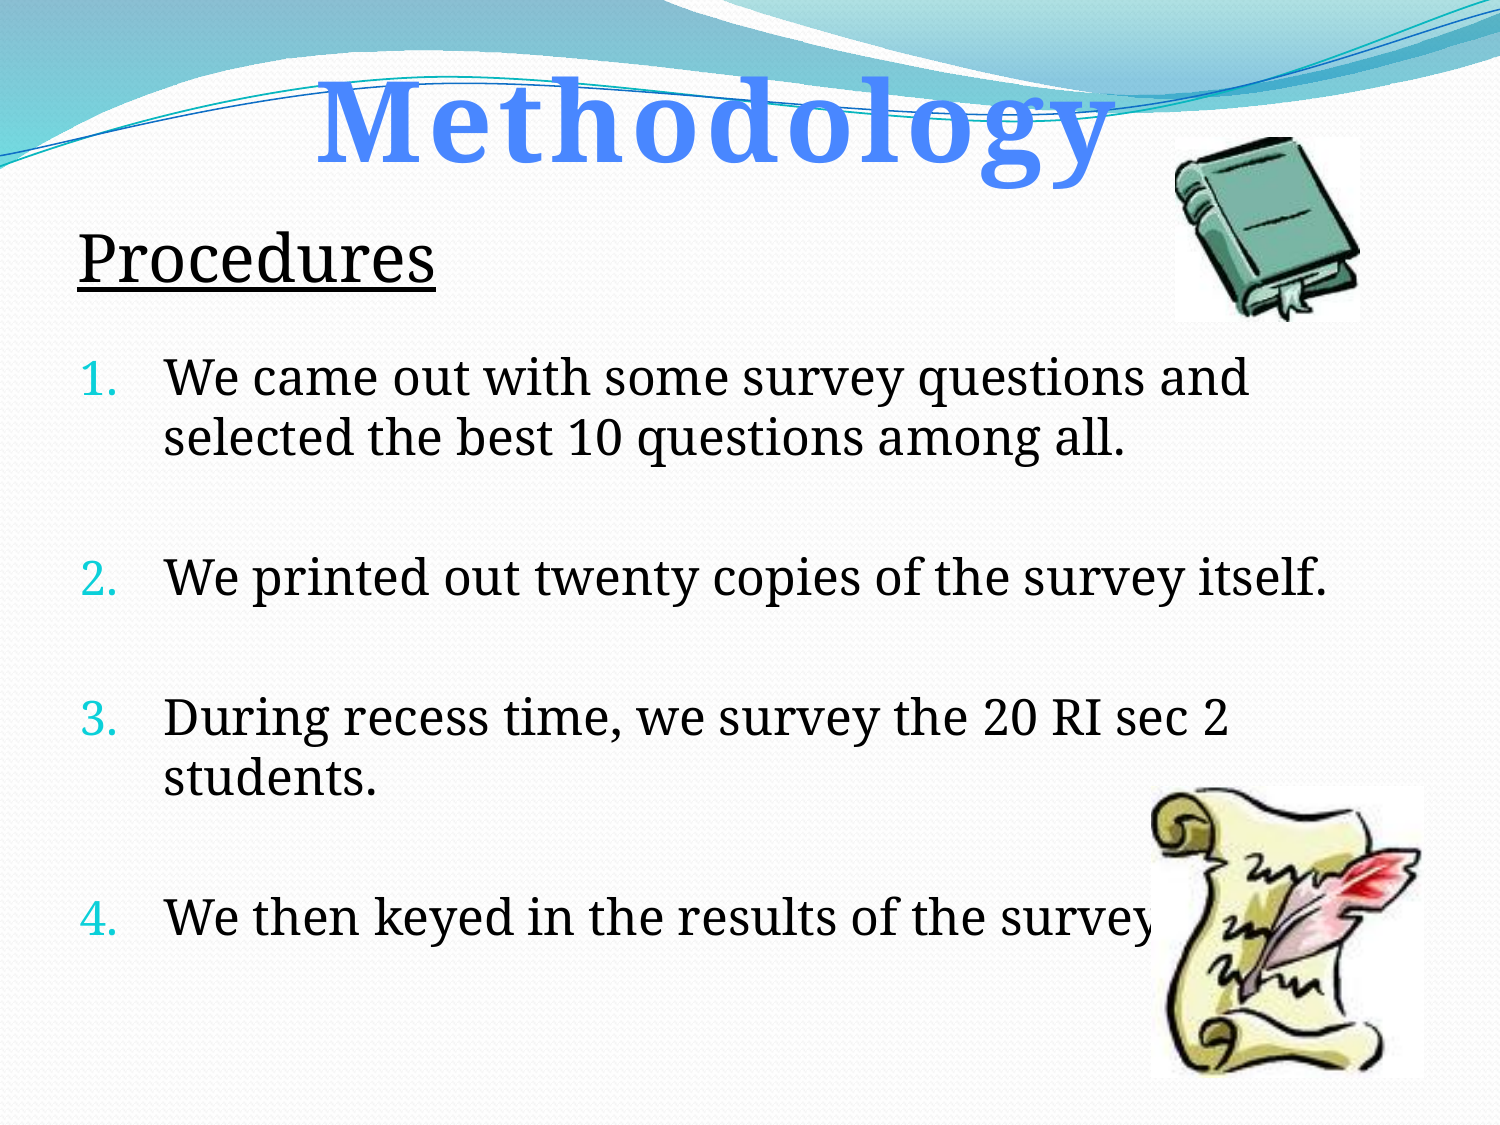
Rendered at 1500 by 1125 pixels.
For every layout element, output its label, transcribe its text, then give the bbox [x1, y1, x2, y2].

picture [1151, 786, 1424, 1078]
text_box Procedures [62, 208, 462, 303]
picture [1174, 136, 1360, 322]
list We came out with some survey questions and selected the best 10 questions among all. We printed out twenty copies of the survey itself. During recess time, we survey the 20 RI sec 2 students. We then keyed in the results of the survey. [64, 338, 1415, 1081]
text_box Methodology [300, 42, 1133, 193]
